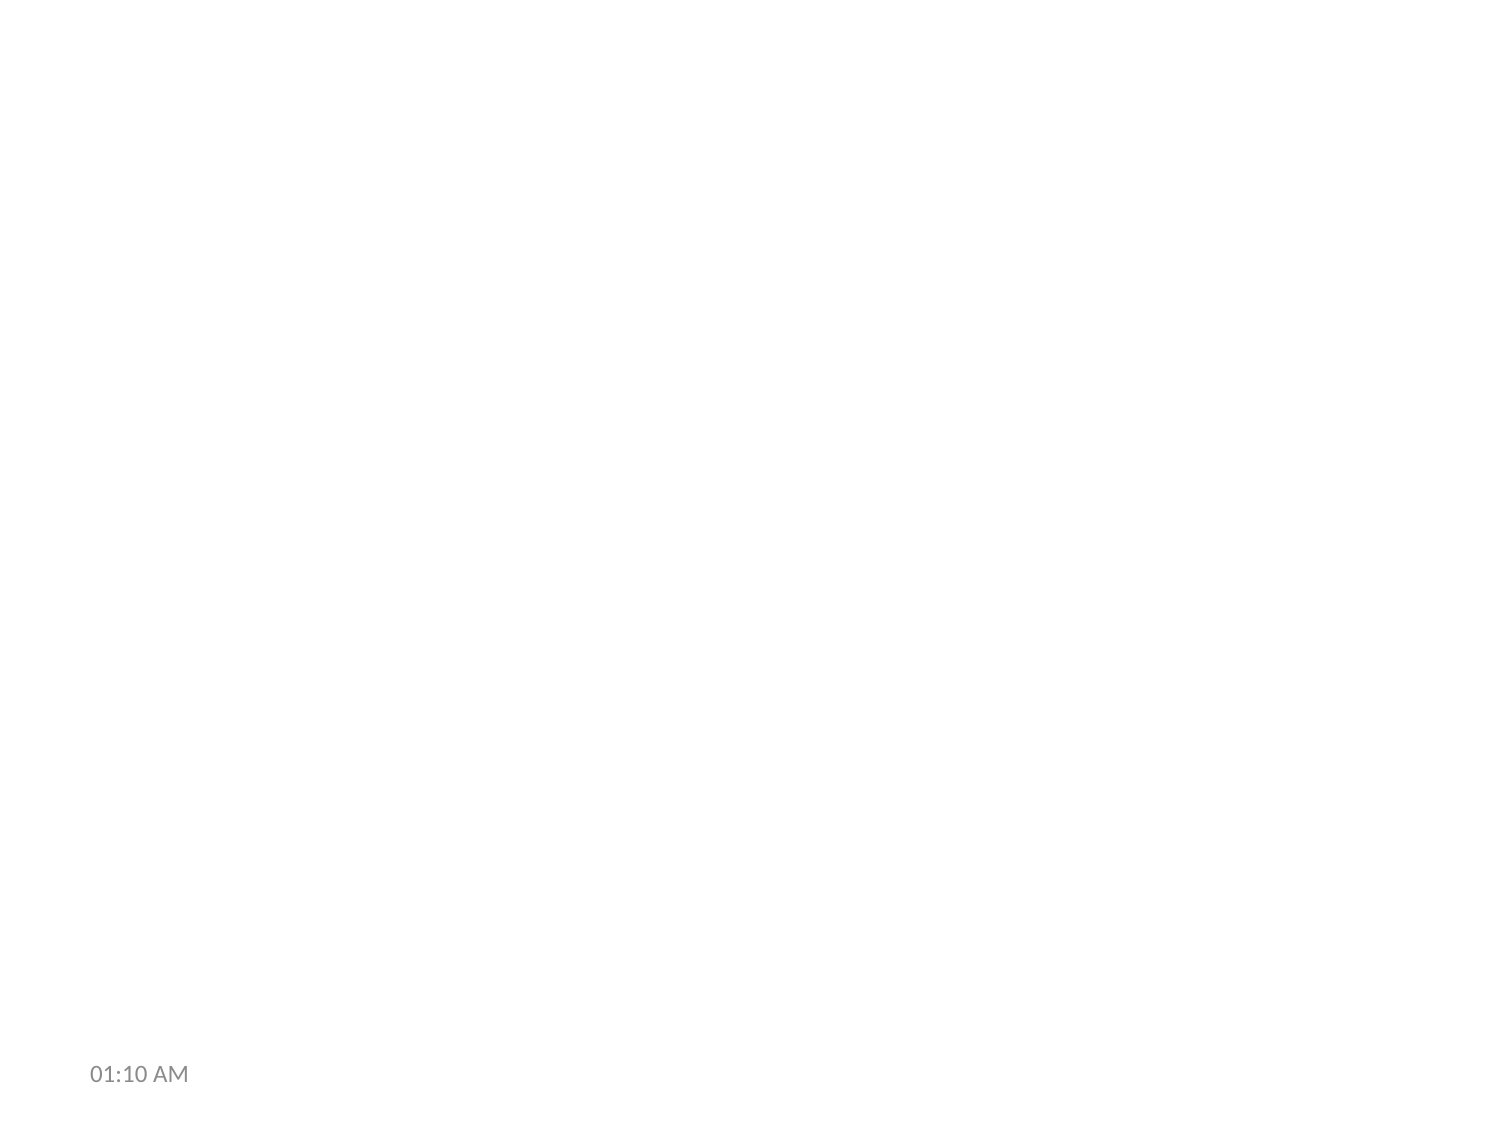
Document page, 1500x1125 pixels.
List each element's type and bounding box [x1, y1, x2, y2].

slide_number [75, 1042, 425, 1103]
